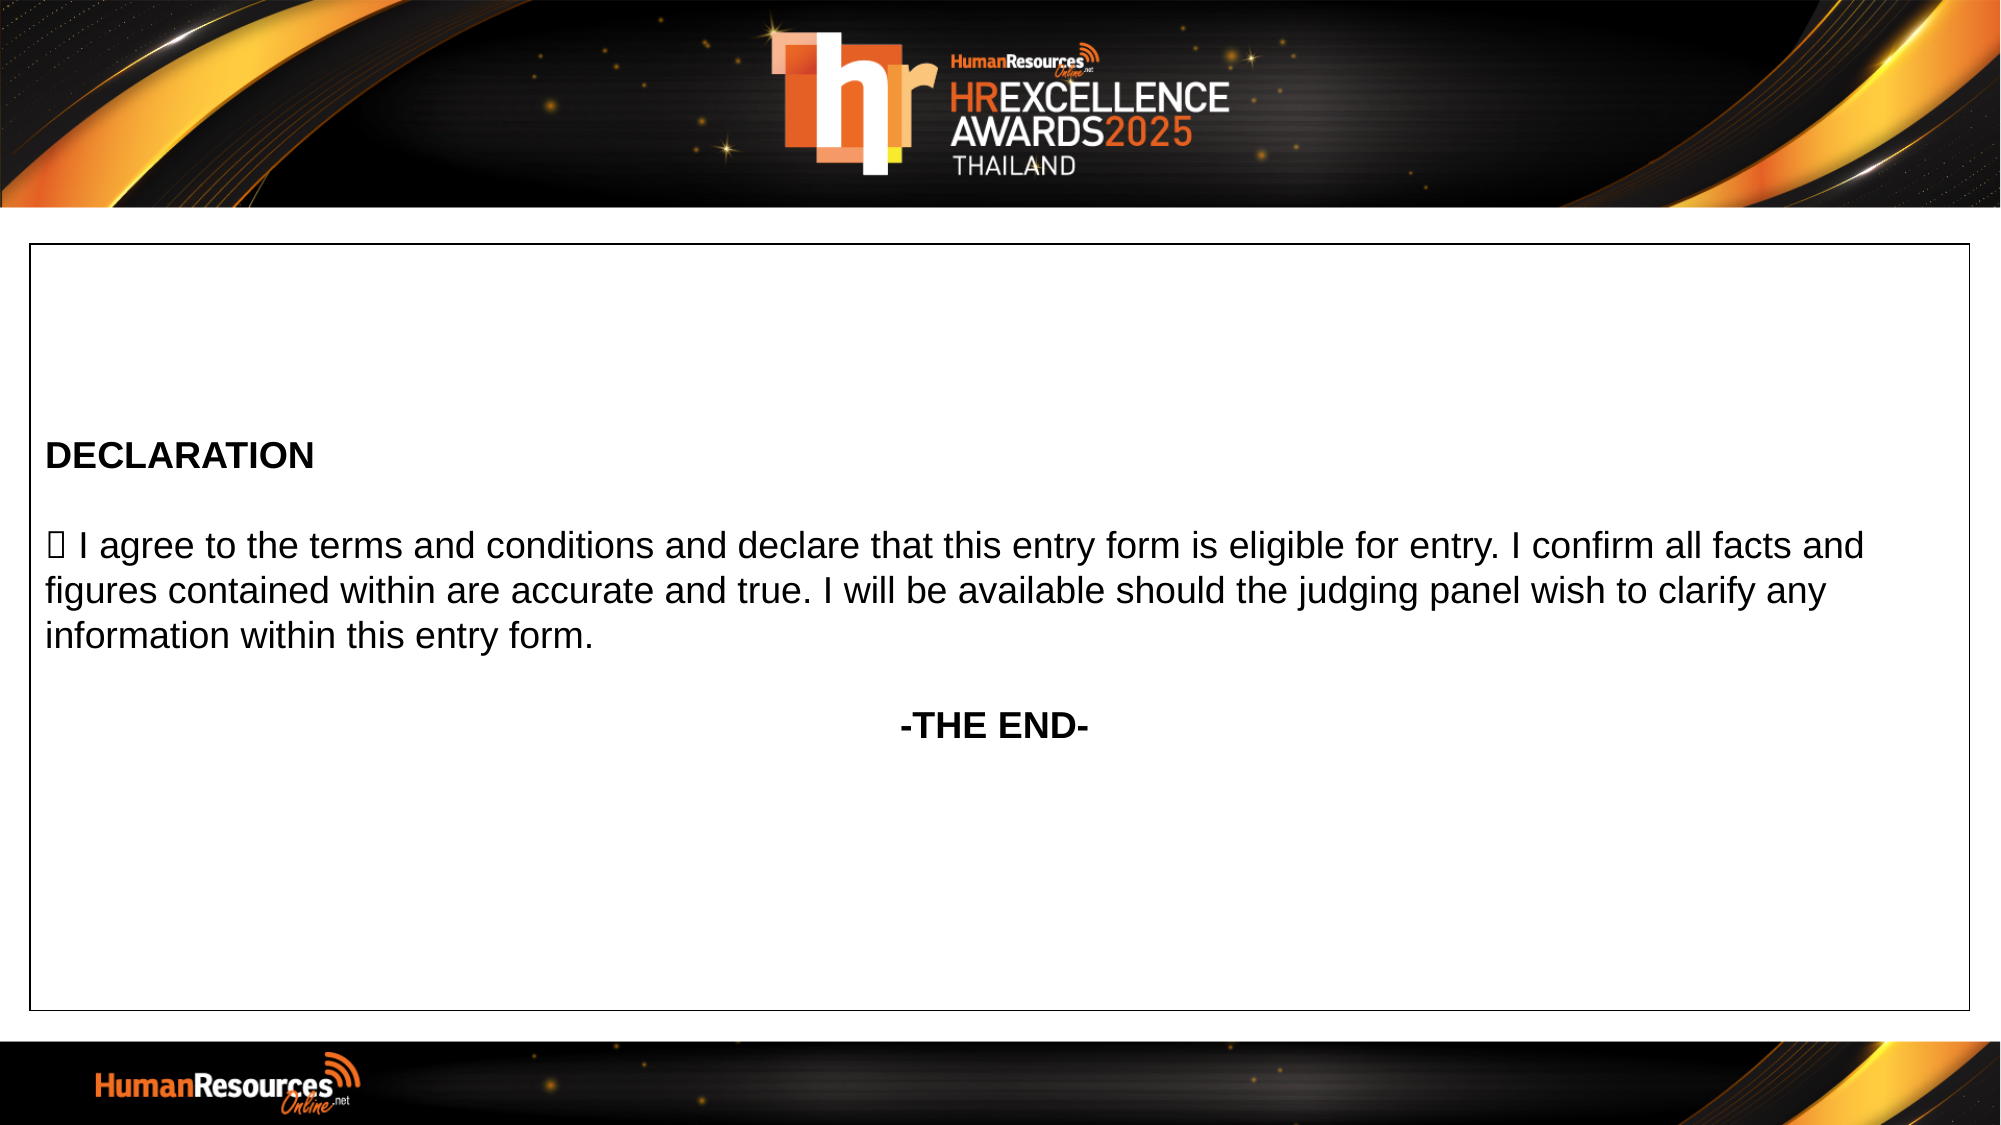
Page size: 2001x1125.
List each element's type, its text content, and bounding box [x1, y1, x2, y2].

picture [0, 0, 2001, 1125]
text_box DECLARATION  I agree to the terms and conditions and declare that this entry form is eligible for entry. I confirm all facts and figures contained within are accurate and true. I will be available should the judging panel wish to clarify any information within this entry form. -THE END- [30, 243, 1970, 1011]
